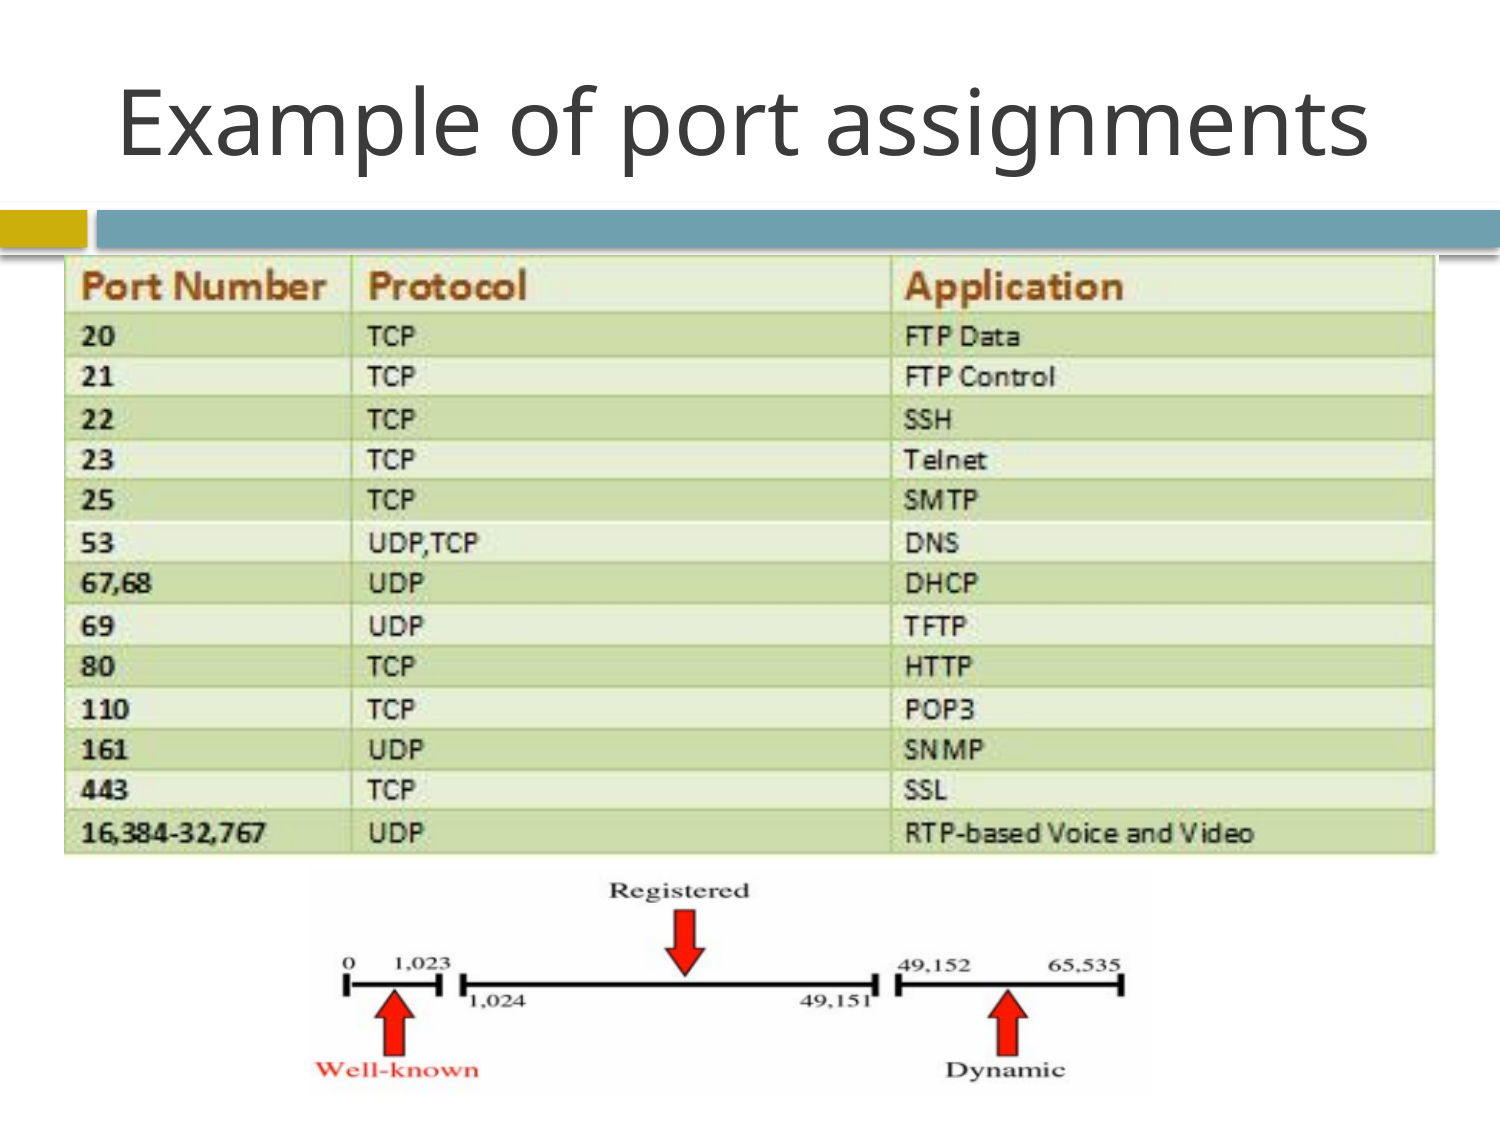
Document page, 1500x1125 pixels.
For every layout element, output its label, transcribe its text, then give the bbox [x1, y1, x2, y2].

picture [64, 255, 1440, 859]
title Example of port assignments [100, 37, 1438, 200]
picture [265, 866, 1180, 1125]
